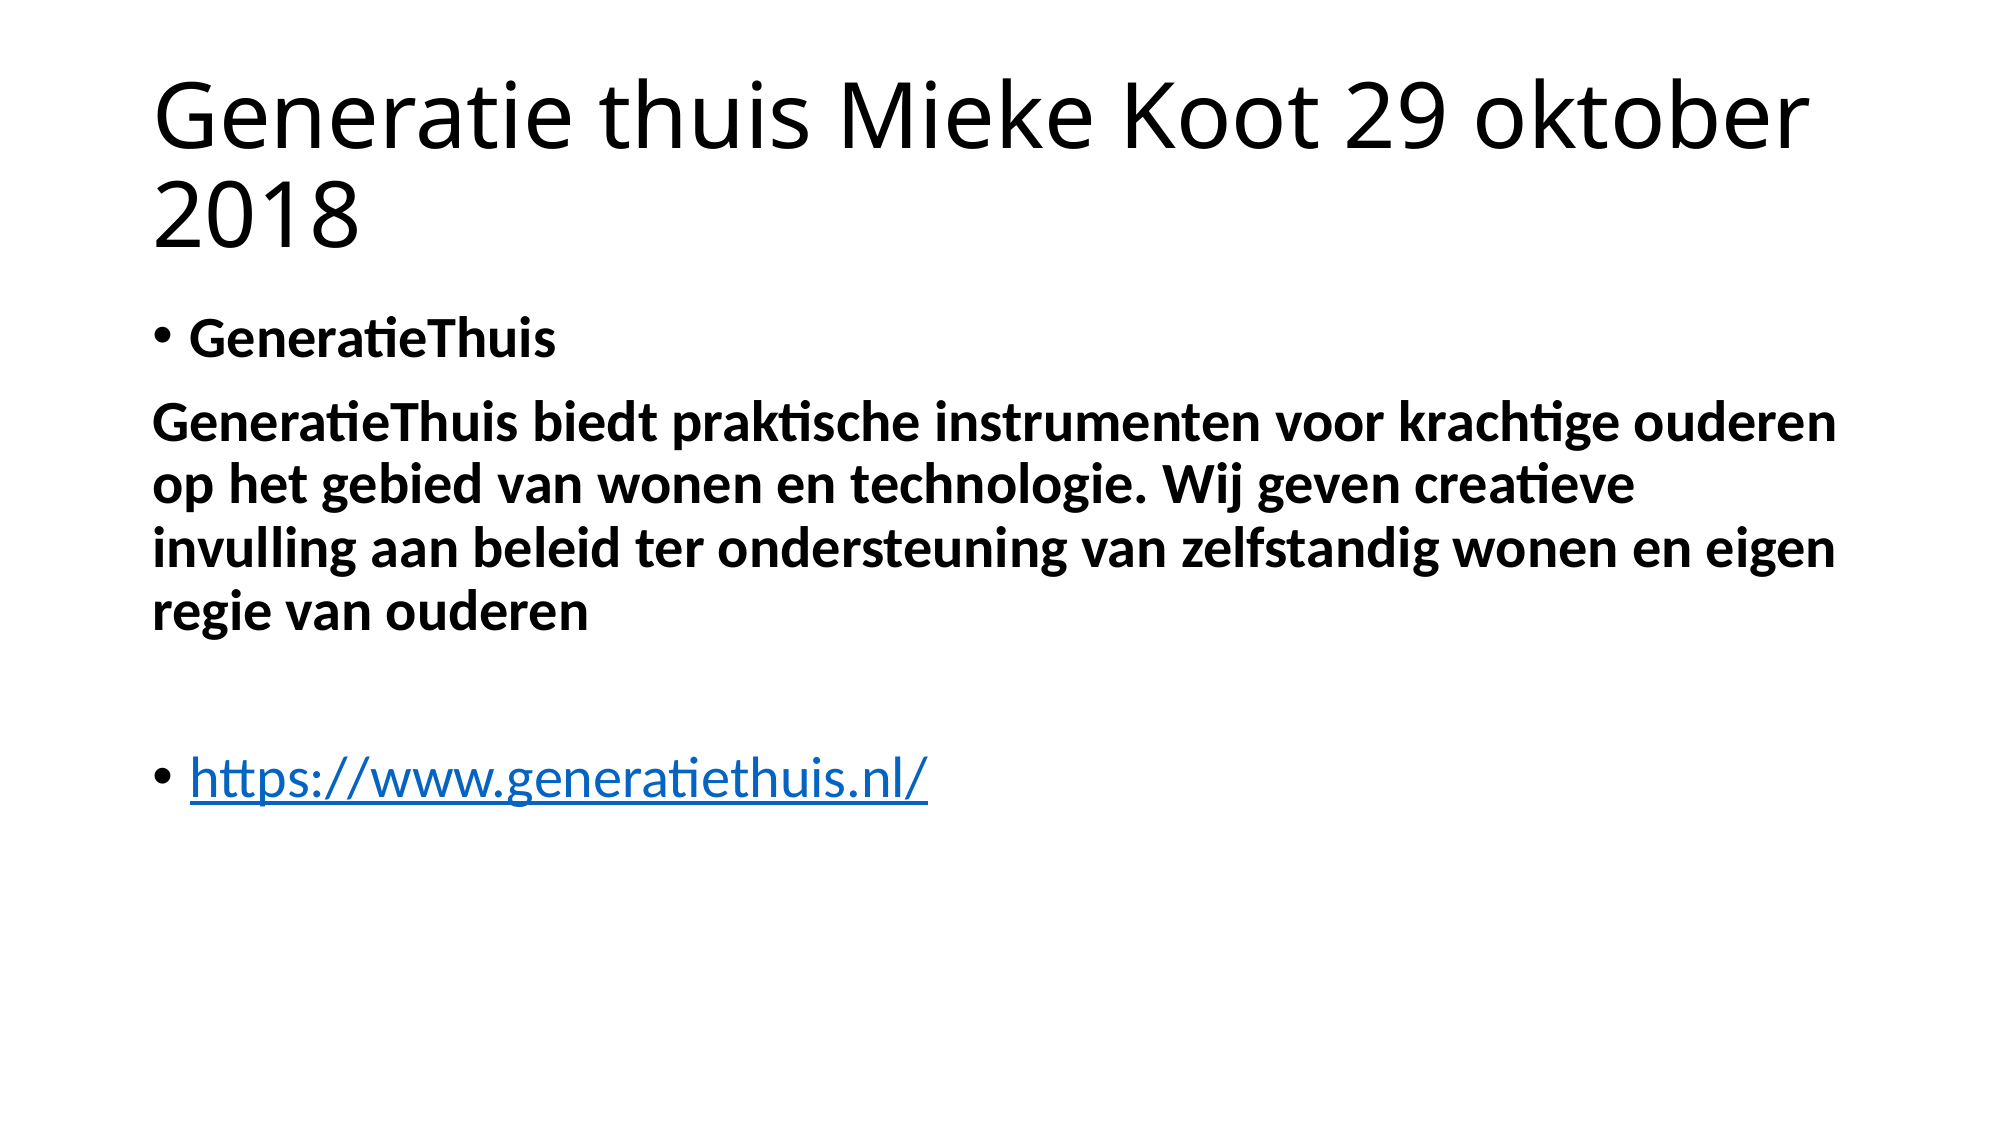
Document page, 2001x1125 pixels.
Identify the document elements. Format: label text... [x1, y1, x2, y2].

title Generatie thuis Mieke Koot 29 oktober 2018 [137, 59, 1863, 278]
list GeneratieThuis GeneratieThuis biedt praktische instrumenten voor krachtige ouderen op het gebied van wonen en technologie. Wij geven creatieve invulling aan beleid ter ondersteuning van zelfstandig wonen en eigen regie van ouderen https://www.generatiethuis.nl/ [137, 299, 1863, 1014]
